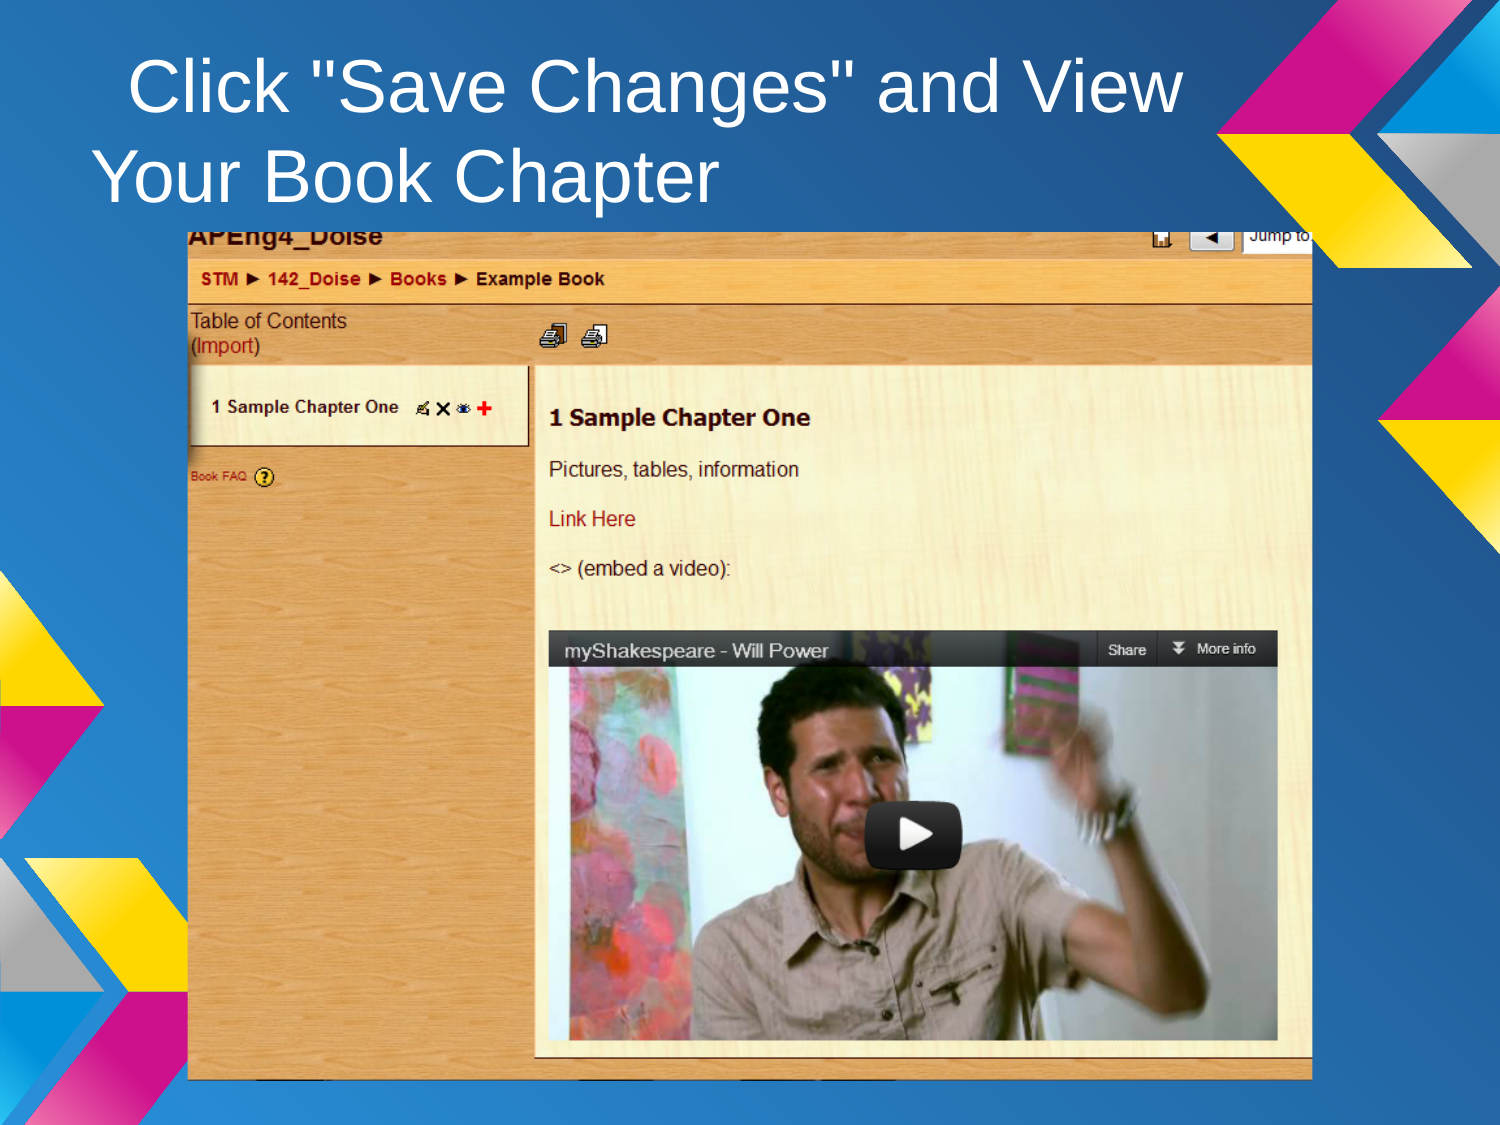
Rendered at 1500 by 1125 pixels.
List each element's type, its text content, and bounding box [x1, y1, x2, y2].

title Click "Save Changes" and View Your Book Chapter [75, 14, 1204, 233]
text_box [187, 232, 1313, 1081]
